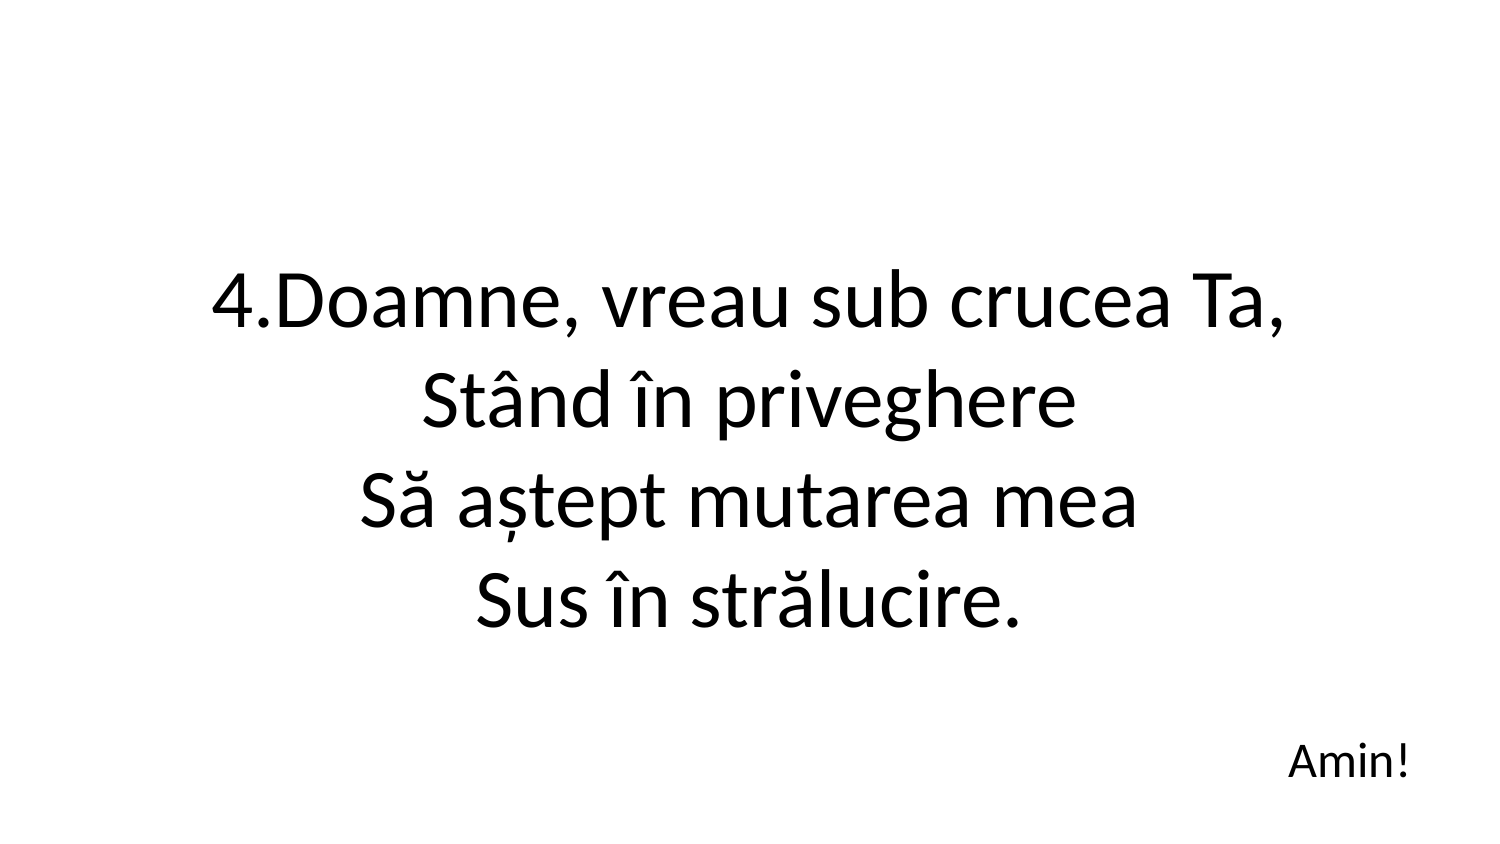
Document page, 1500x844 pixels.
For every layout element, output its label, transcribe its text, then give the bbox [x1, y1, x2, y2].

text_box 4.Doamne, vreau sub crucea Ta, Stând în priveghere Să aștept mutarea mea Sus în strălucire. [196, 192, 1303, 652]
text_box Amin! [1273, 674, 1427, 795]
